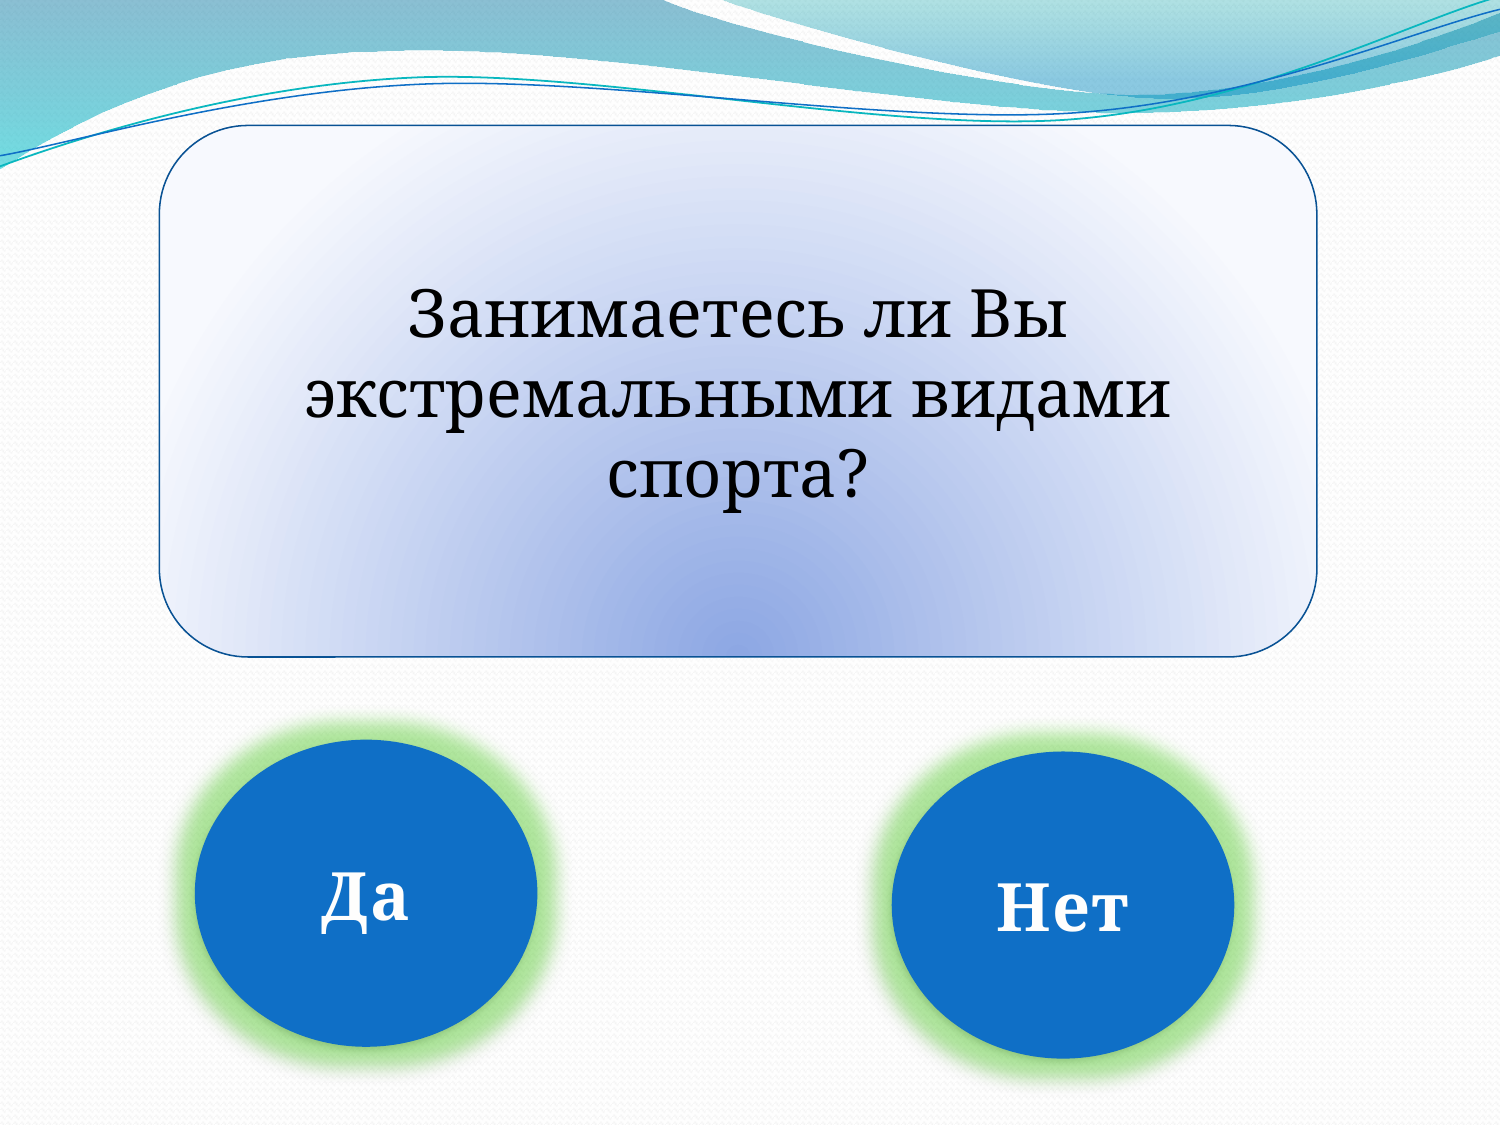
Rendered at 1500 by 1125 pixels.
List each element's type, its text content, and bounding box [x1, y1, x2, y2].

text_box Да [192, 737, 540, 1049]
text_box Нет [889, 749, 1237, 1061]
text_box Занимаетесь ли Вы экстремальными видами спорта? [158, 124, 1318, 658]
